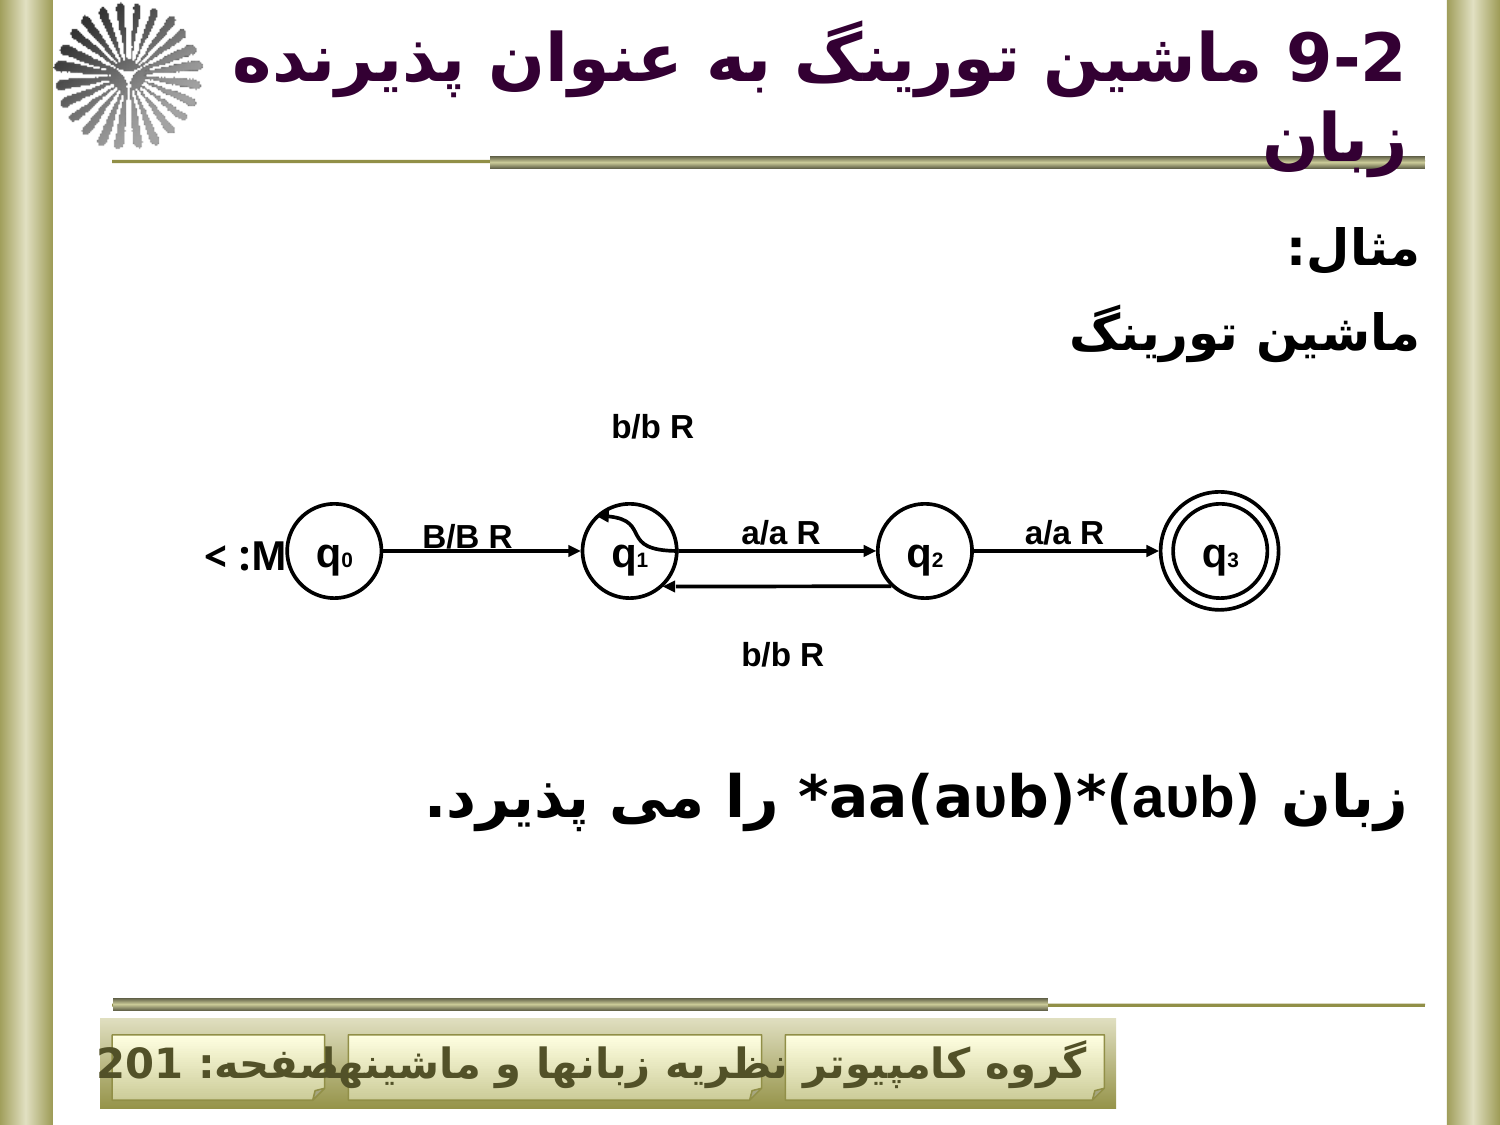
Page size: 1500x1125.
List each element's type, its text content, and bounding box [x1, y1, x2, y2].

text_box زبان (aυb)*aa(aυb)* را می پذیرد. [53, 751, 1424, 837]
title 9-2 ماشین تورینگ به عنوان پذیرنده زبان [147, 42, 1423, 147]
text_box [182, 396, 1279, 681]
text_box مثال: ماشین تورینگ [915, 208, 1436, 369]
